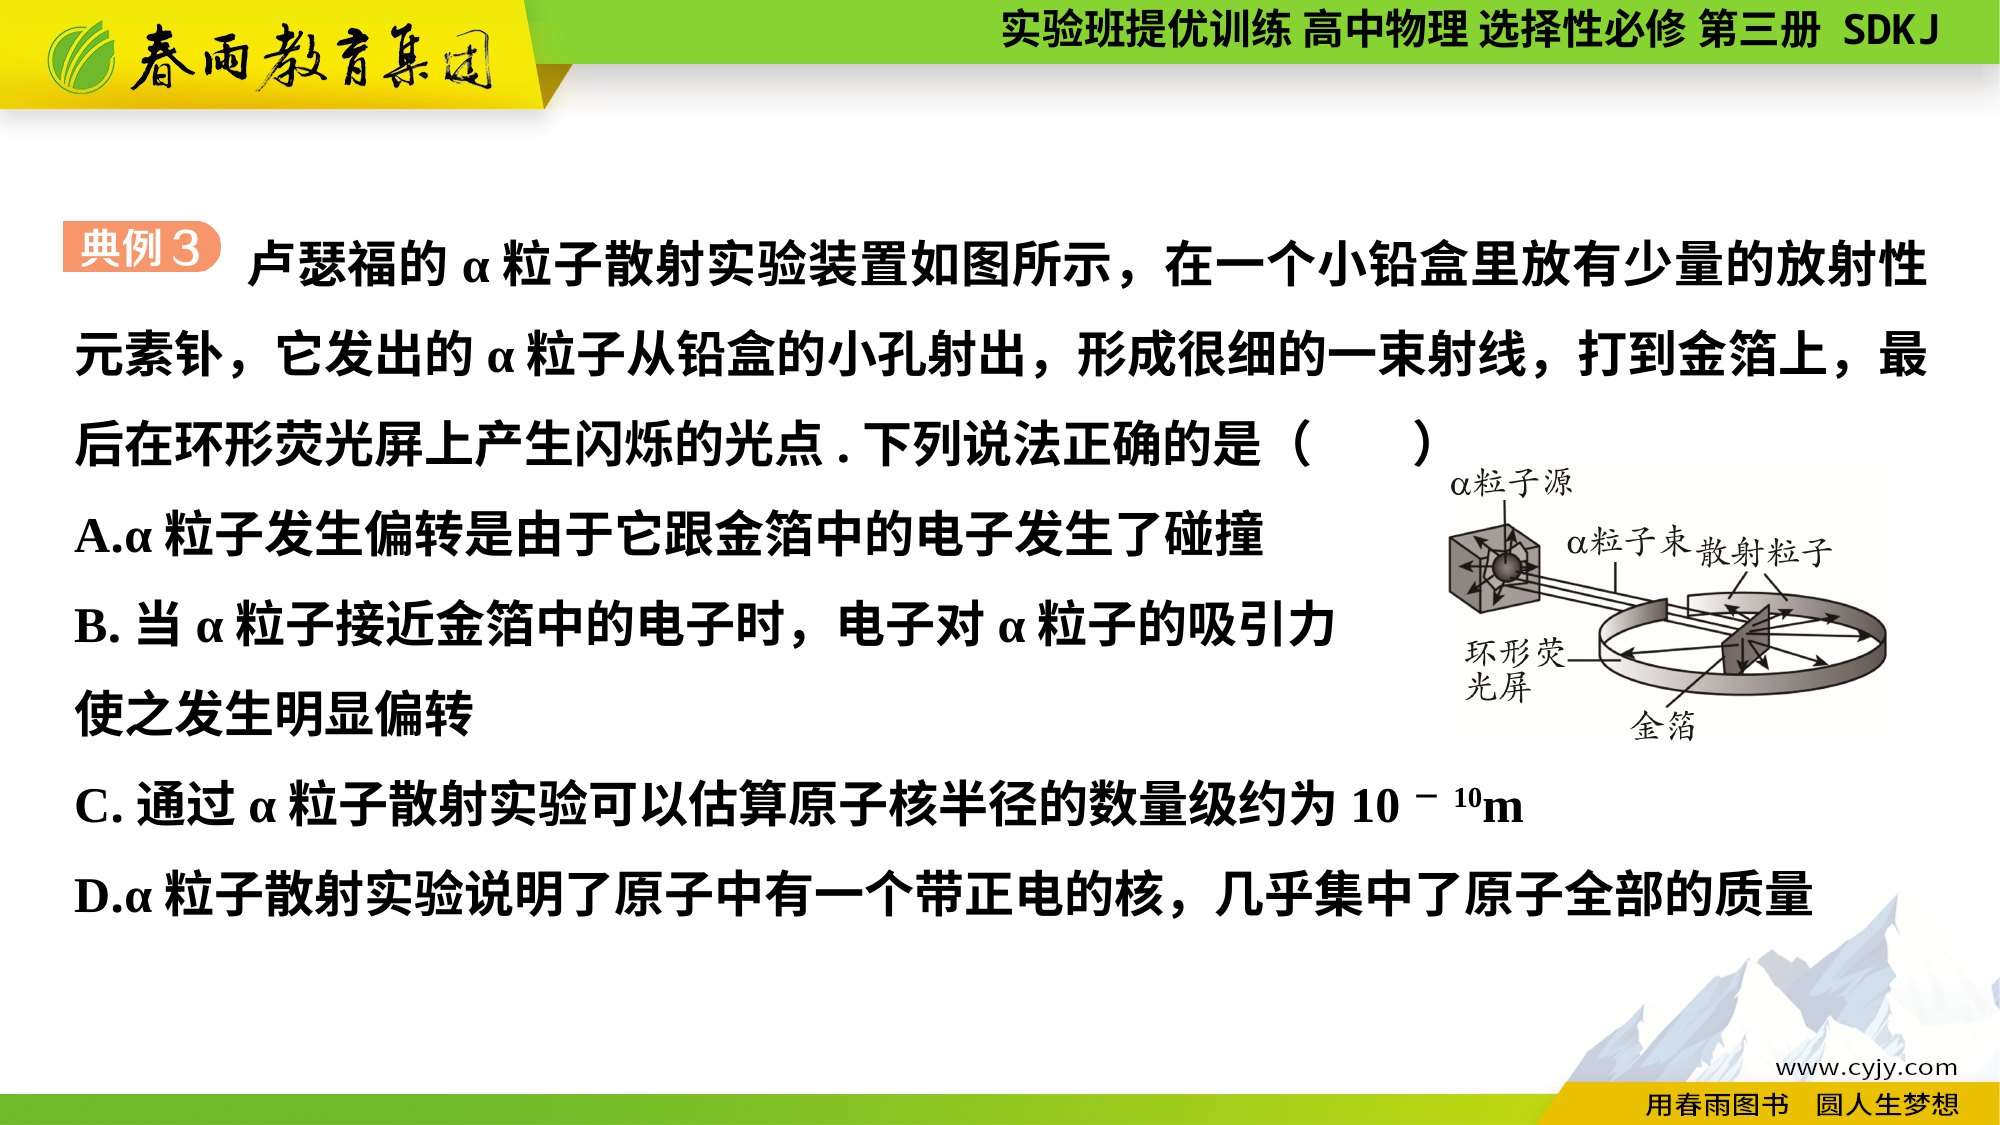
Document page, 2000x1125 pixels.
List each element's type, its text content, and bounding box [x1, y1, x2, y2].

list 卢瑟福的α粒子散射实验装置如图所示，在一个小铅盒里放有少量的放射性元素钋，它发出的α粒子从铅盒的小孔射出，形成很细的一束射线，打到金箔上，最后在环形荧光屏上产生闪烁的光点.下列说法正确的是（ ） A.α粒子发生偏转是由于它跟金箔中的电子发生了碰撞 B.当α粒子接近金箔中的电子时，电子对α粒子的吸引力 使之发生明显偏转 C.通过α粒子散射实验可以估算原子核半径的数量级约为10－10m D.α粒子散射实验说明了原子中有一个带正电的核，几乎集中了原子全部的质量 [59, 194, 1944, 937]
picture [0, 0, 2000, 1125]
